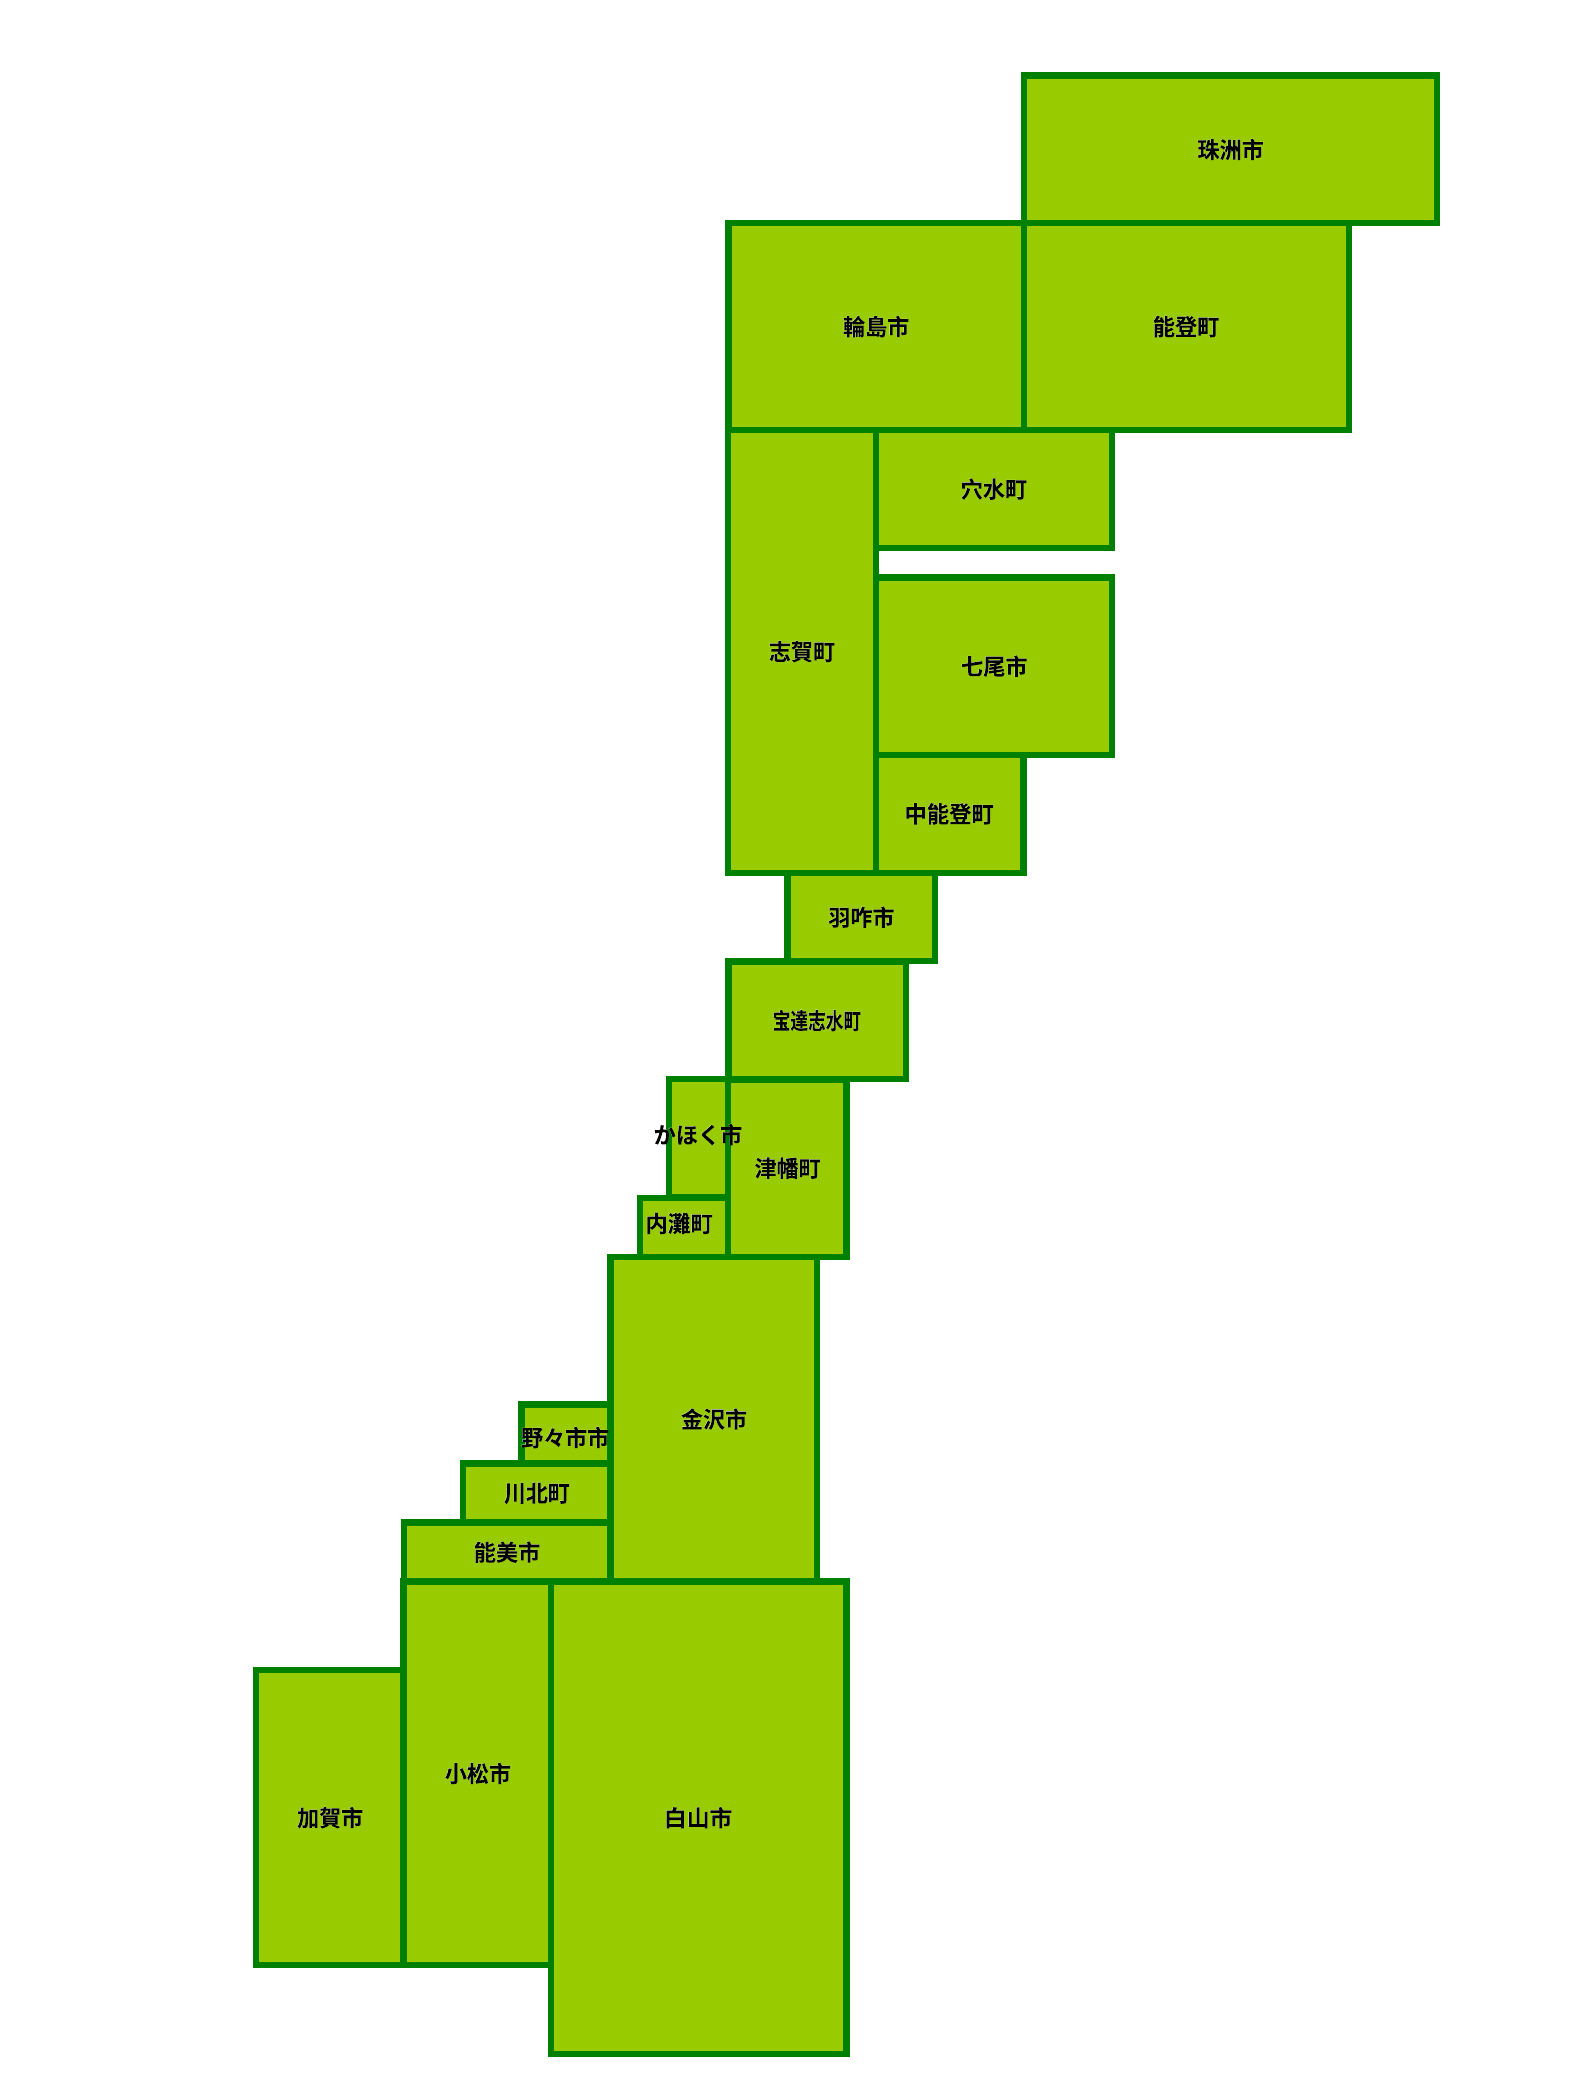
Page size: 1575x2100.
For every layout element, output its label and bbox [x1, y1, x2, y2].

text_box [1197, 138, 1264, 161]
text_box [666, 1806, 732, 1829]
text_box [754, 1156, 821, 1180]
text_box [828, 905, 894, 929]
text_box [769, 640, 835, 663]
text_box [521, 1426, 609, 1449]
text_box [961, 477, 1027, 501]
text_box [503, 1481, 570, 1505]
text_box [905, 802, 994, 825]
text_box [474, 1540, 540, 1564]
text_box [680, 1407, 747, 1431]
text_box [1153, 315, 1219, 338]
text_box [773, 1009, 861, 1032]
text_box [297, 1806, 363, 1829]
text_box [444, 1762, 511, 1785]
text_box [646, 1212, 713, 1235]
text_box [255, 75, 1438, 2055]
text_box [654, 1123, 742, 1146]
text_box [961, 654, 1027, 678]
text_box [843, 315, 909, 338]
